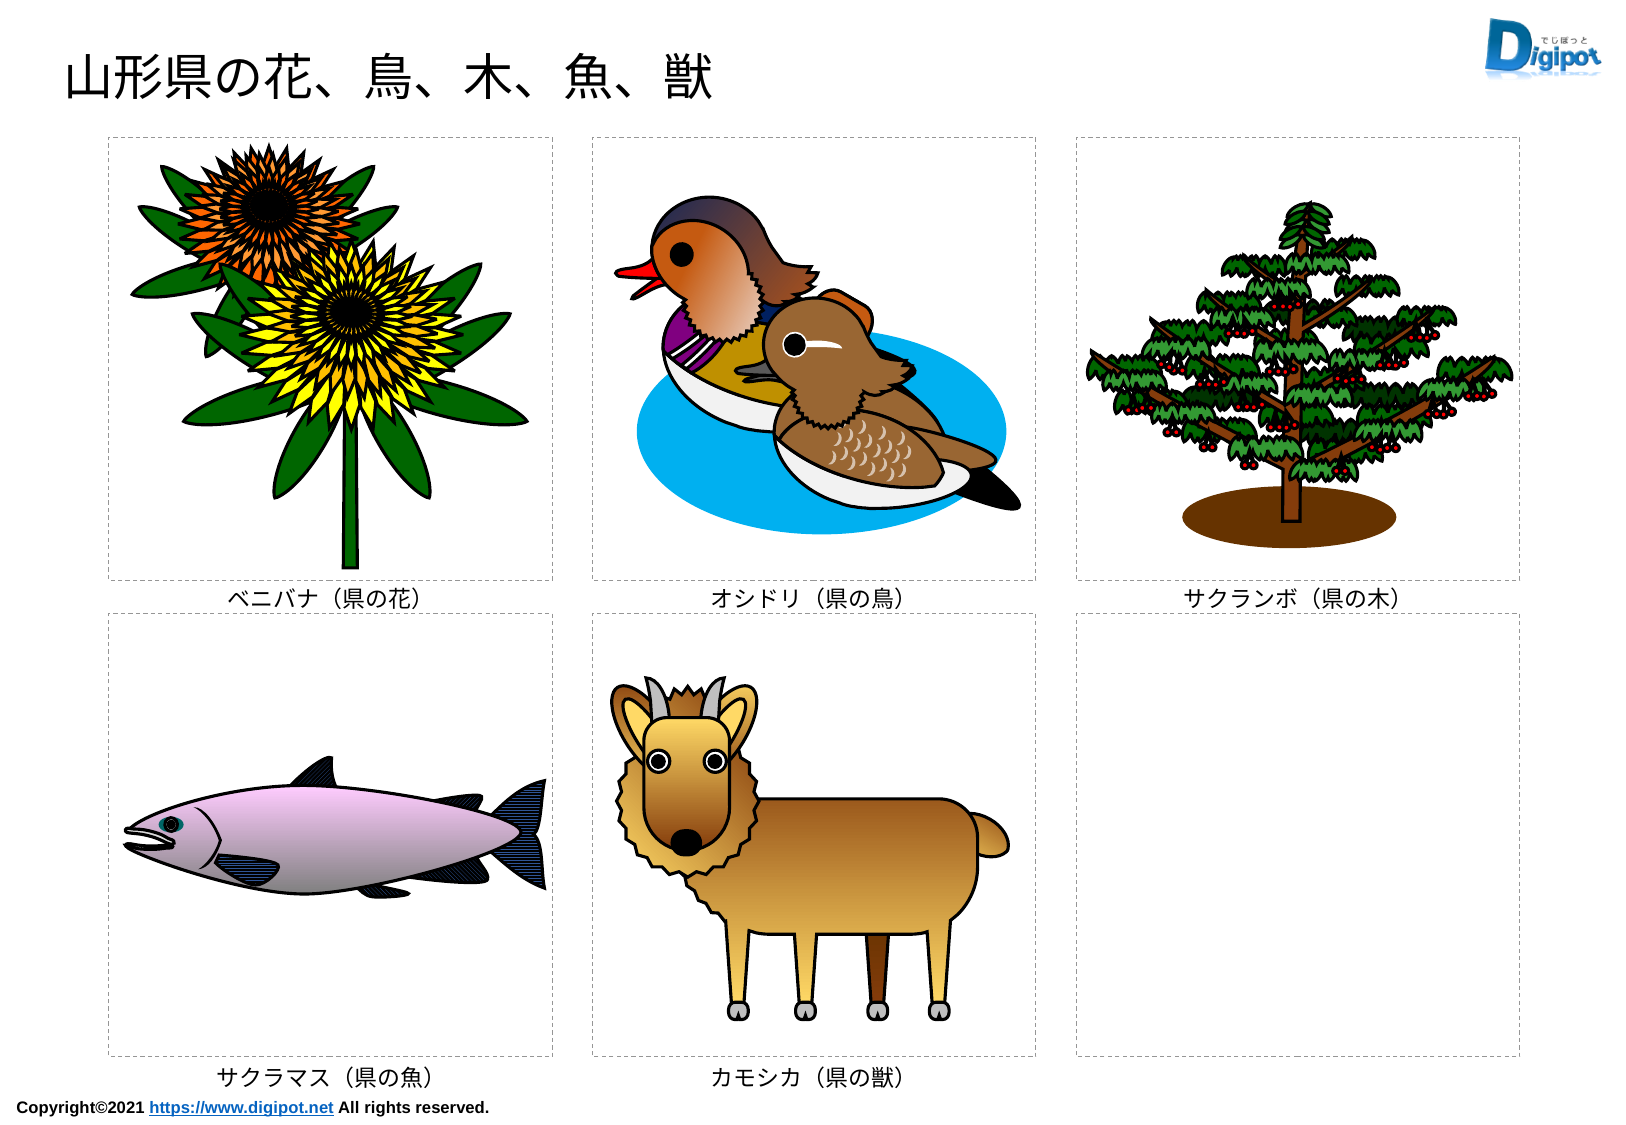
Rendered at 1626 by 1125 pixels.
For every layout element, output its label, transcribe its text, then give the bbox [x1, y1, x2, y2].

text_box カモシカ（県の獣） [587, 1056, 1041, 1099]
text_box 山形県の花、鳥、木、魚、獣 [48, 38, 729, 113]
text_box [616, 677, 1012, 1020]
text_box サクランボ（県の木） [1071, 577, 1525, 620]
text_box ベニバナ（県の花） [104, 577, 558, 620]
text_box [124, 757, 545, 898]
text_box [615, 185, 1015, 535]
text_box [129, 145, 530, 568]
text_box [1087, 201, 1512, 549]
picture [1485, 18, 1602, 82]
text_box サクラマス（県の魚） [104, 1056, 558, 1099]
text_box オシドリ（県の鳥） [587, 577, 1041, 620]
